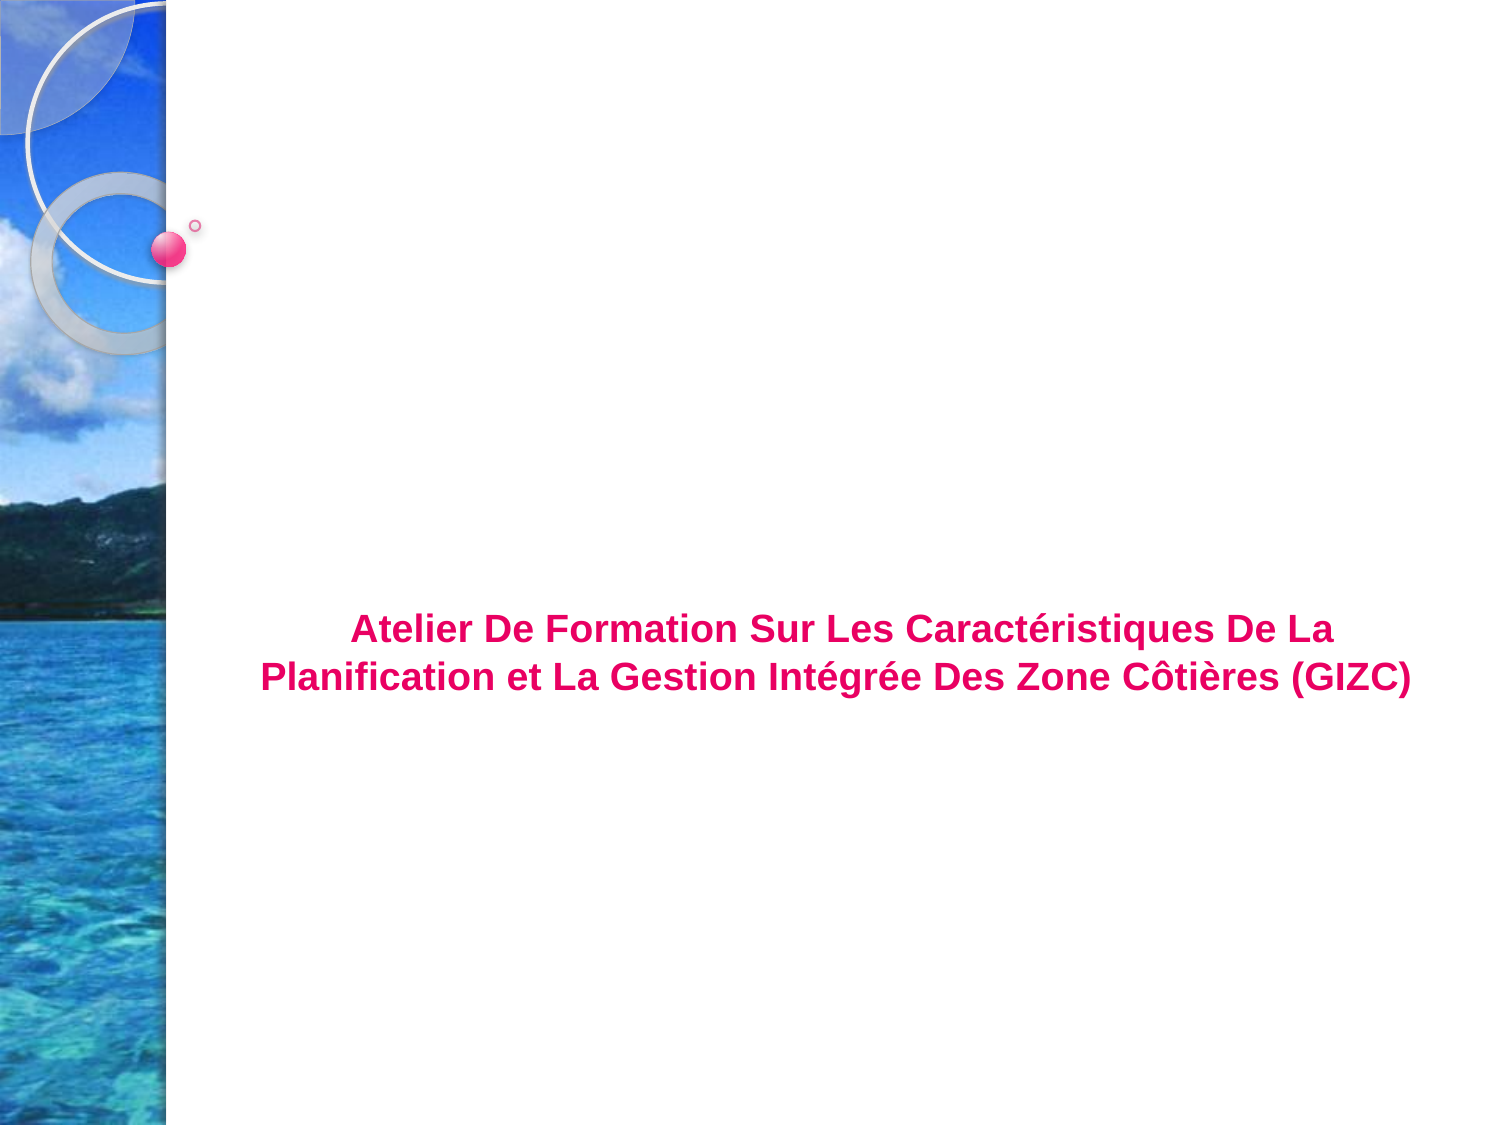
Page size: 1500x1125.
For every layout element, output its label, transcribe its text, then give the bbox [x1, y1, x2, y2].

picture [0, 134, 166, 1125]
picture [62, 195, 161, 280]
title Atelier De Formation Sur Les Caractéristiques De La Planification et La Gestion Intégrée Des Zone Côtières (GIZC) [234, 558, 1450, 800]
picture [32, 13, 160, 207]
picture [136, 0, 166, 4]
picture [53, 240, 160, 332]
